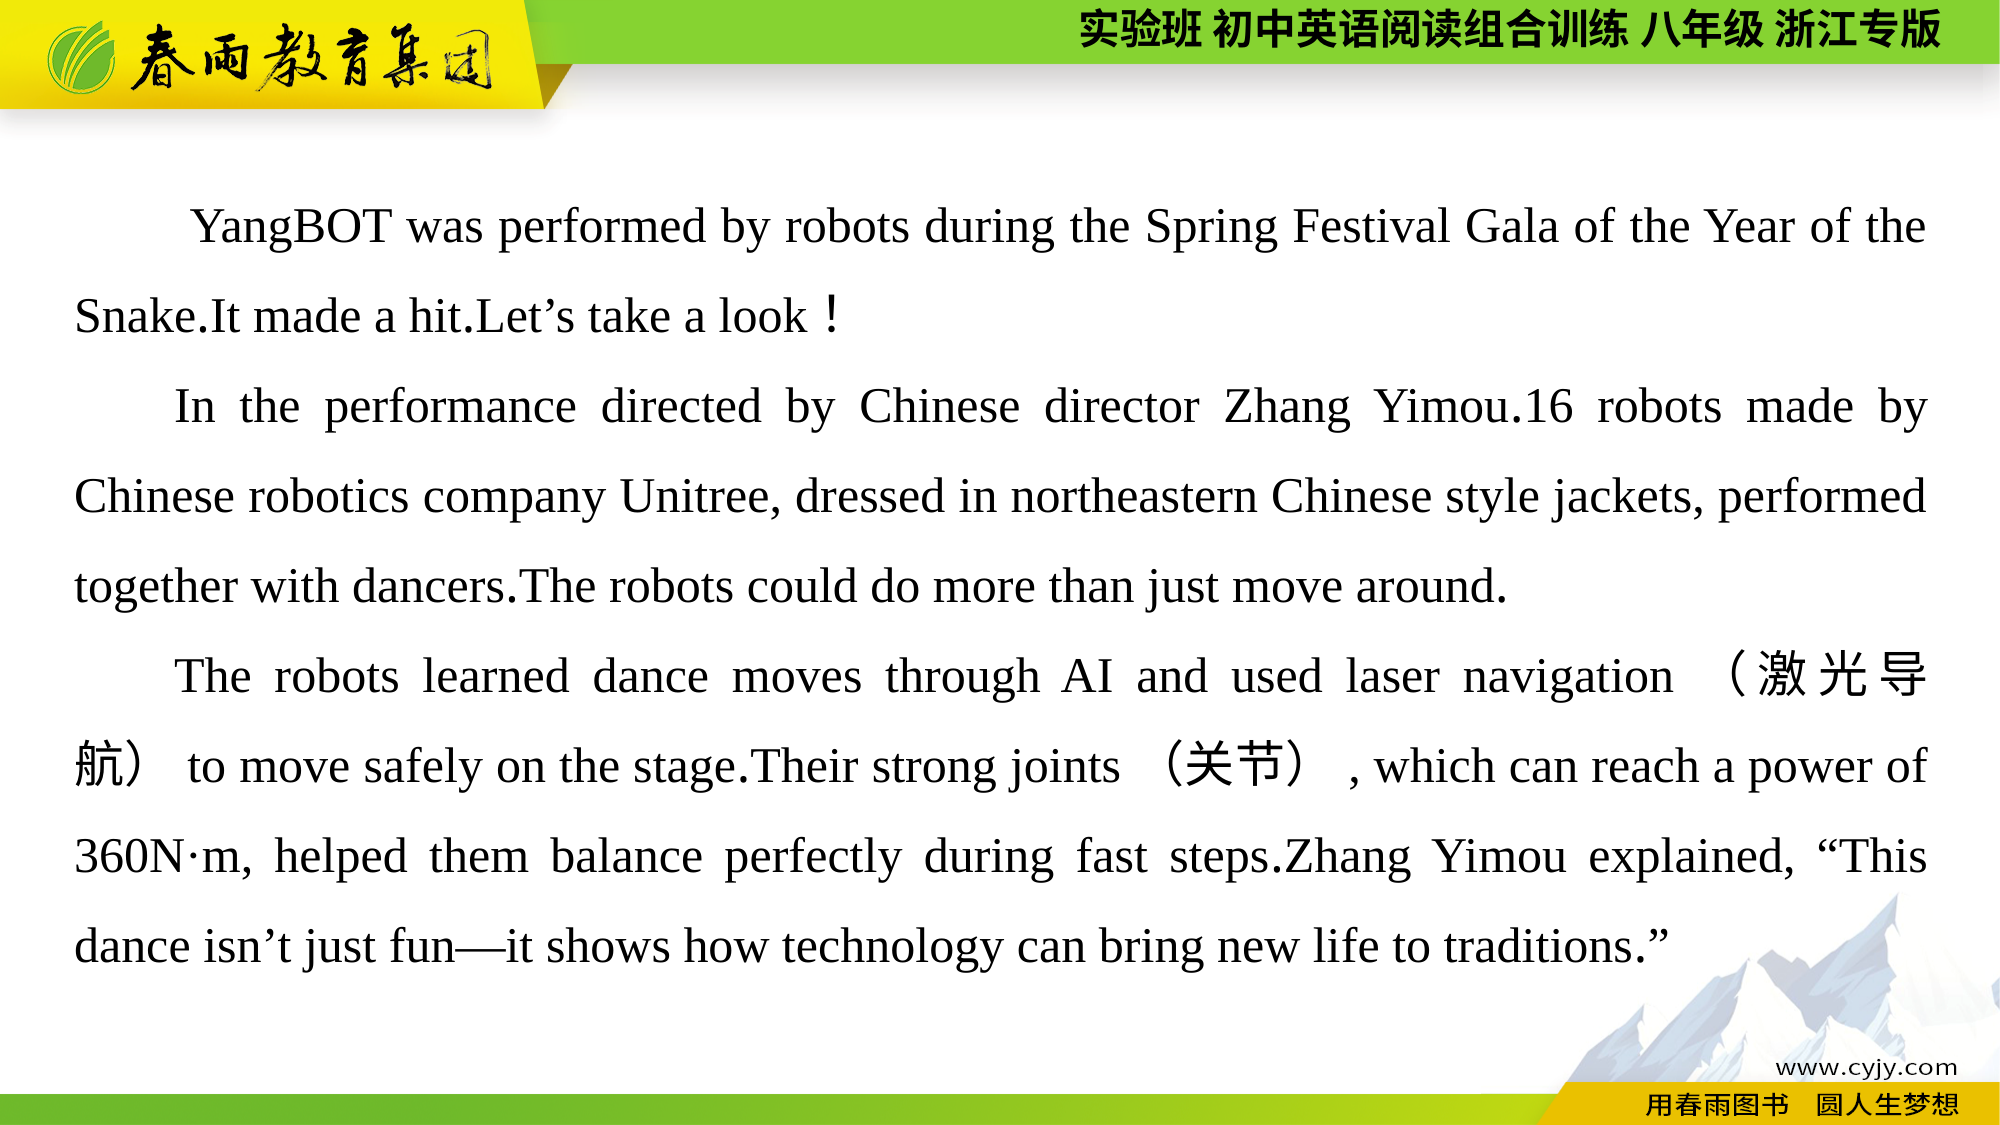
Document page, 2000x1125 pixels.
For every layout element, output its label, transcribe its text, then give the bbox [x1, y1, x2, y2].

list YangBOT was performed by robots during the Spring Festival Gala of the Year of the Snake.It made a hit.Let’s take a look！ In the performance directed by Chinese director Zhang Yimou.16 robots made by Chinese robotics company Unitree, dressed in northeastern Chinese style jackets, performed together with dancers.The robots could do more than just move around. The robots learned dance moves through AI and used laser navigation（激光导航）to move safely on the stage.Their strong joints（关节）, which can reach a power of 360N·m, helped them balance perfectly during fast steps.Zhang Yimou explained, “This dance isn’t just fun—it shows how technology can bring new life to traditions.” [59, 154, 1944, 988]
picture [0, 0, 2000, 1125]
